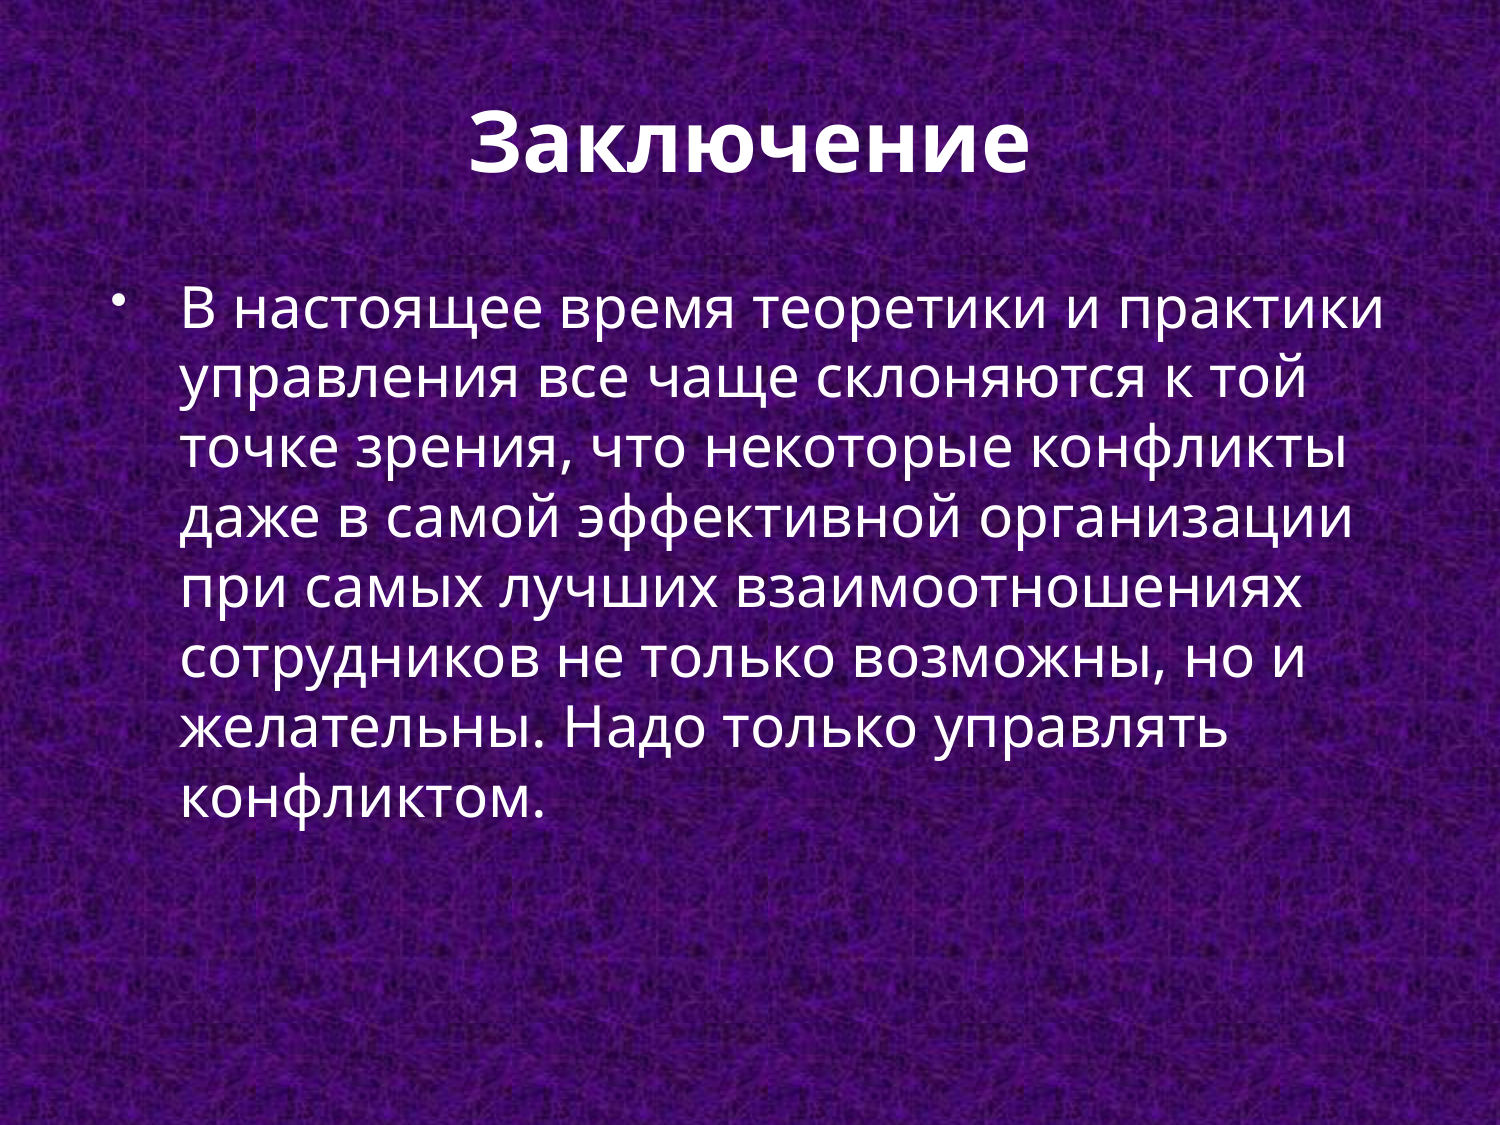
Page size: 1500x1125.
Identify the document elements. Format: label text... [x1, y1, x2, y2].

list В настоящее время теоретики и практики управления все чаще склоняются к той точке зрения, что некоторые конфликты даже в самой эффективной организации при самых лучших взаимоотношениях сотрудников не только возможны, но и желательны. Надо только управлять конфликтом. [75, 262, 1425, 1035]
picture [0, 0, 1500, 1125]
title Заключение [75, 45, 1425, 233]
